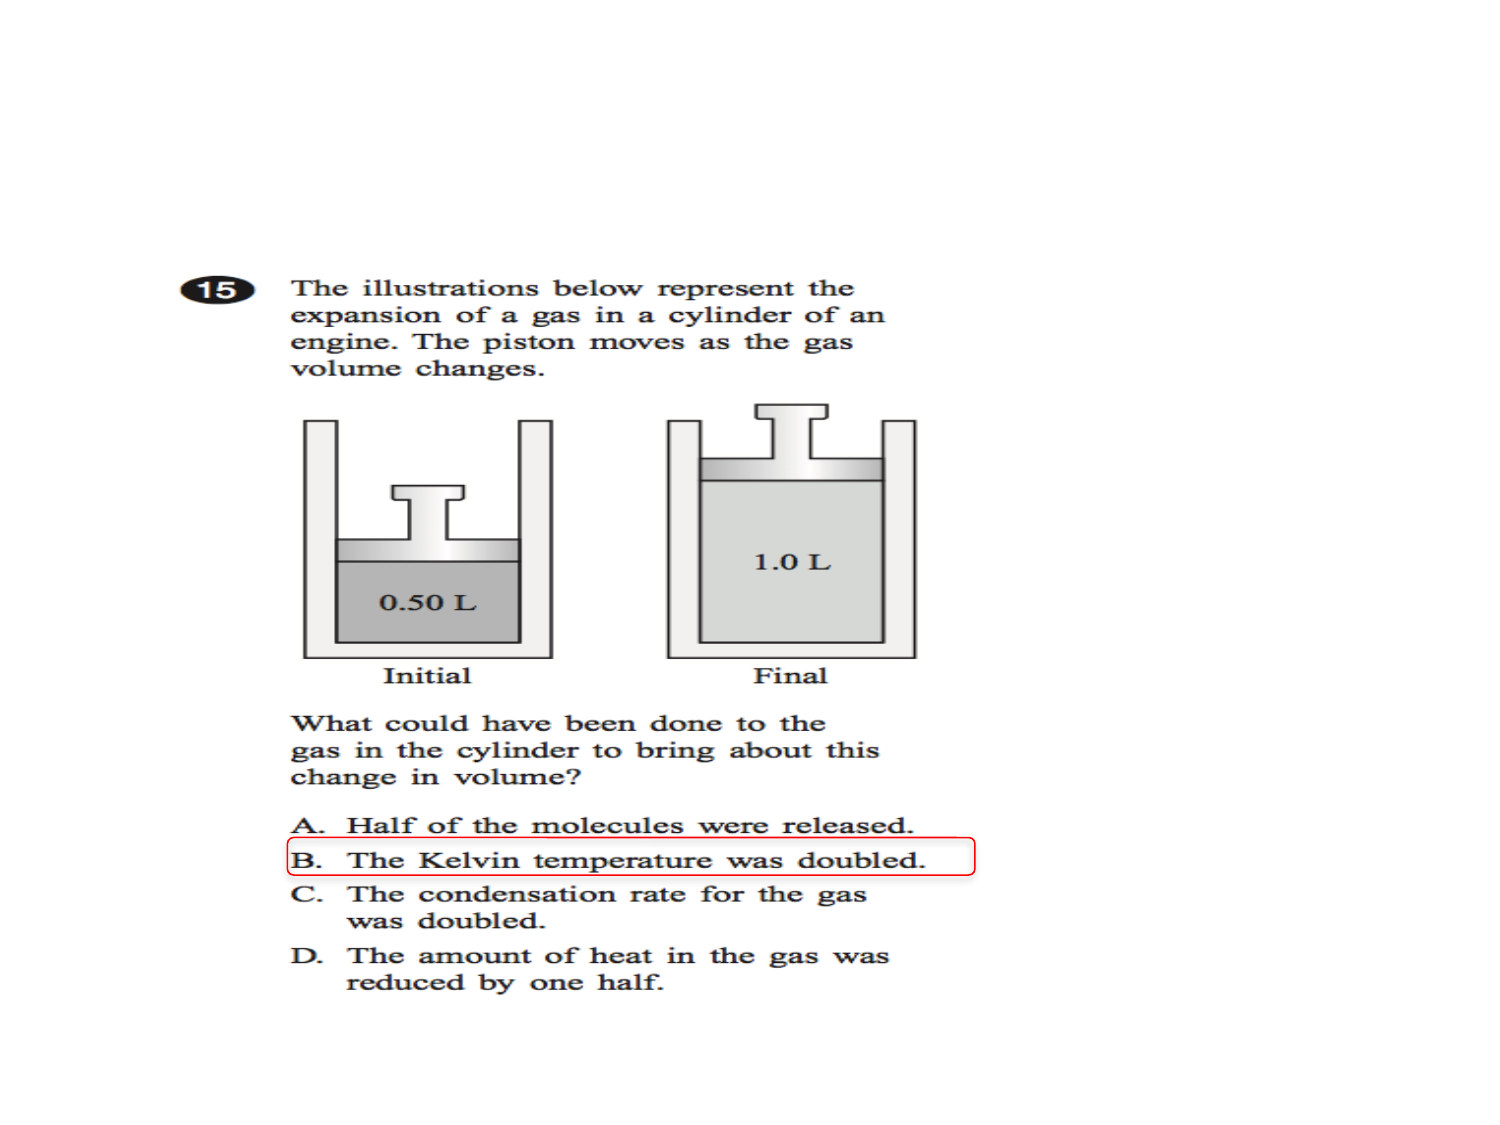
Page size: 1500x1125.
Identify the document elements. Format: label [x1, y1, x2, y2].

list [0, 262, 1500, 1006]
